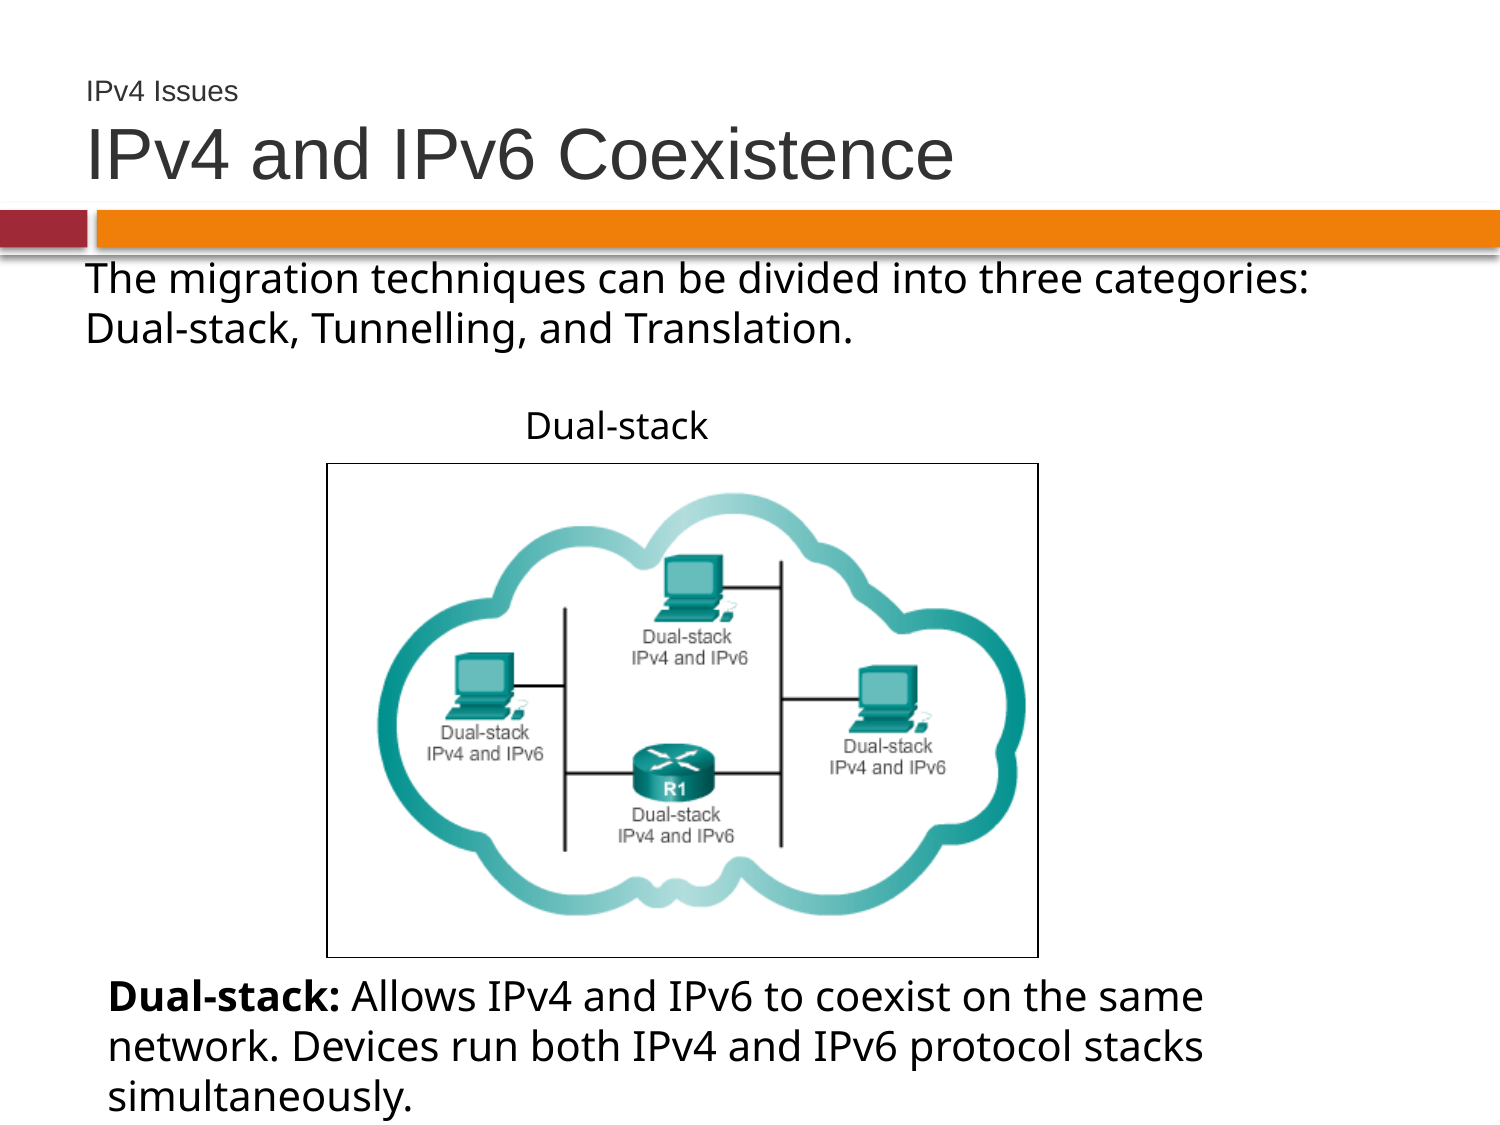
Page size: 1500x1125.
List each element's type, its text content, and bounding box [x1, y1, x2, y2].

picture [327, 463, 1038, 958]
text_box Dual-stack: Allows IPv4 and IPv6 to coexist on the same network. Devices run both IPv4 and IPv6 protocol stacks simultaneously. [92, 962, 1393, 1125]
title IPv4 Issues IPv4 and IPv6 Coexistence [70, 64, 1500, 202]
text_box Dual-stack [509, 394, 810, 455]
text_box The migration techniques can be divided into three categories: Dual-stack, Tunnelling, and Translation. [69, 244, 1391, 360]
